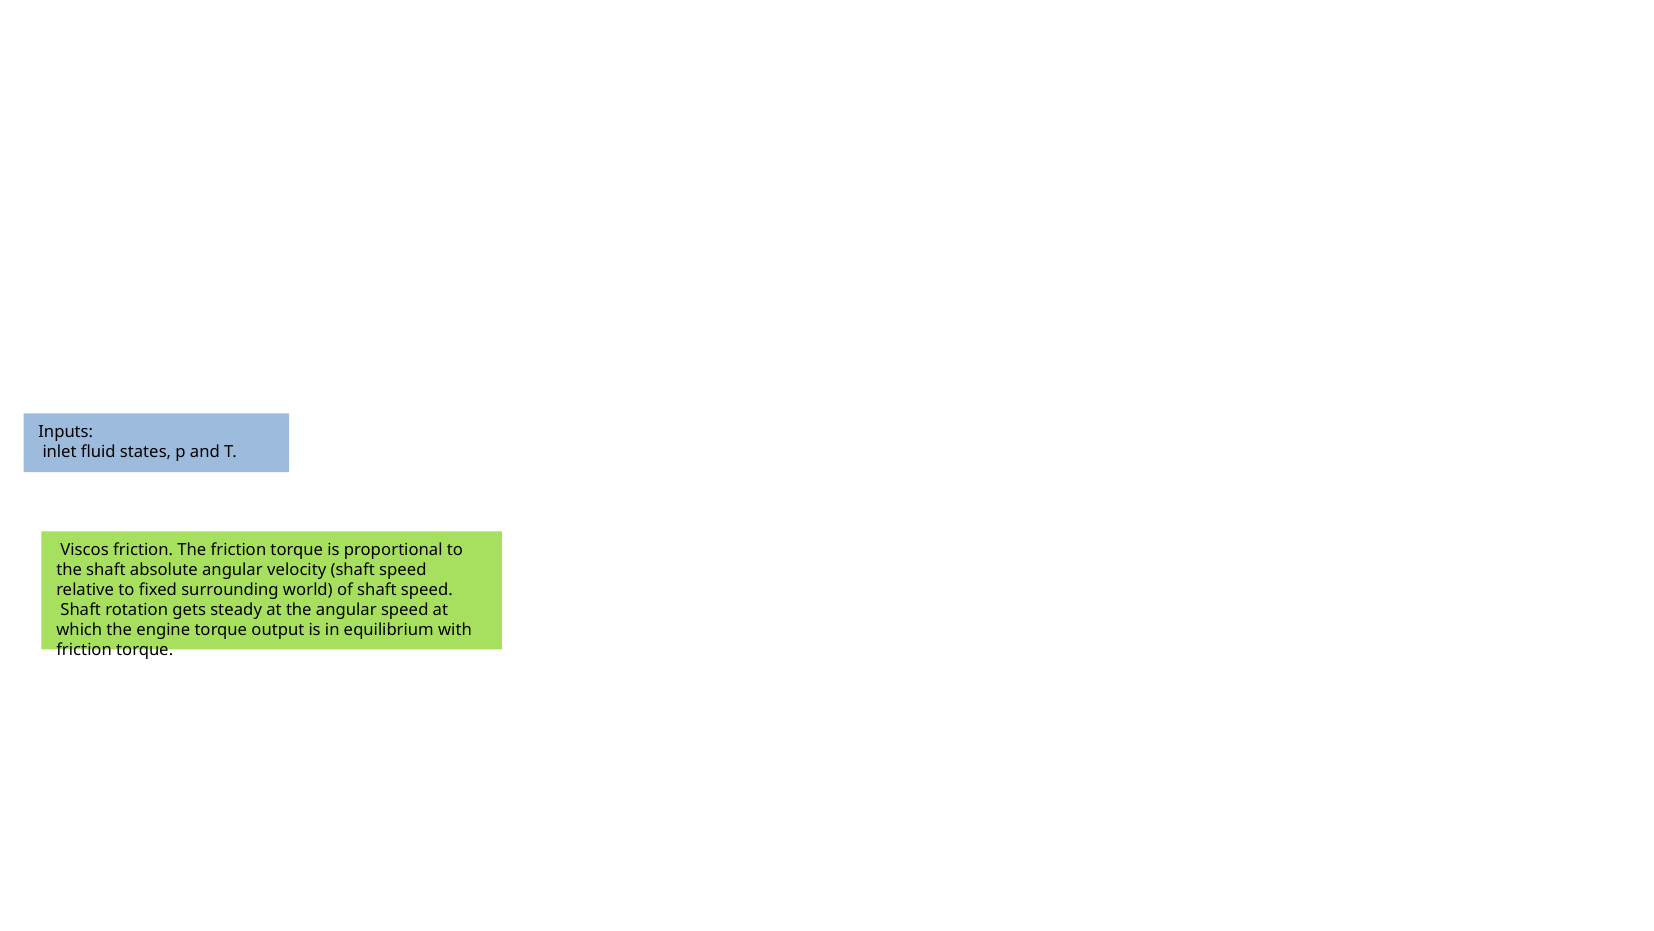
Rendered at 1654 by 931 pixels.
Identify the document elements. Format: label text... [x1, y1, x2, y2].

text_box Inputs: inlet fluid states, p and T. [23, 413, 290, 473]
text_box Viscos friction. The friction torque is proportional to the shaft absolute angular velocity (shaft speed relative to fixed surrounding world) of shaft speed. Shaft rotation gets steady at the angular speed at which the engine torque output is in equilibrium with friction torque. [41, 531, 502, 650]
